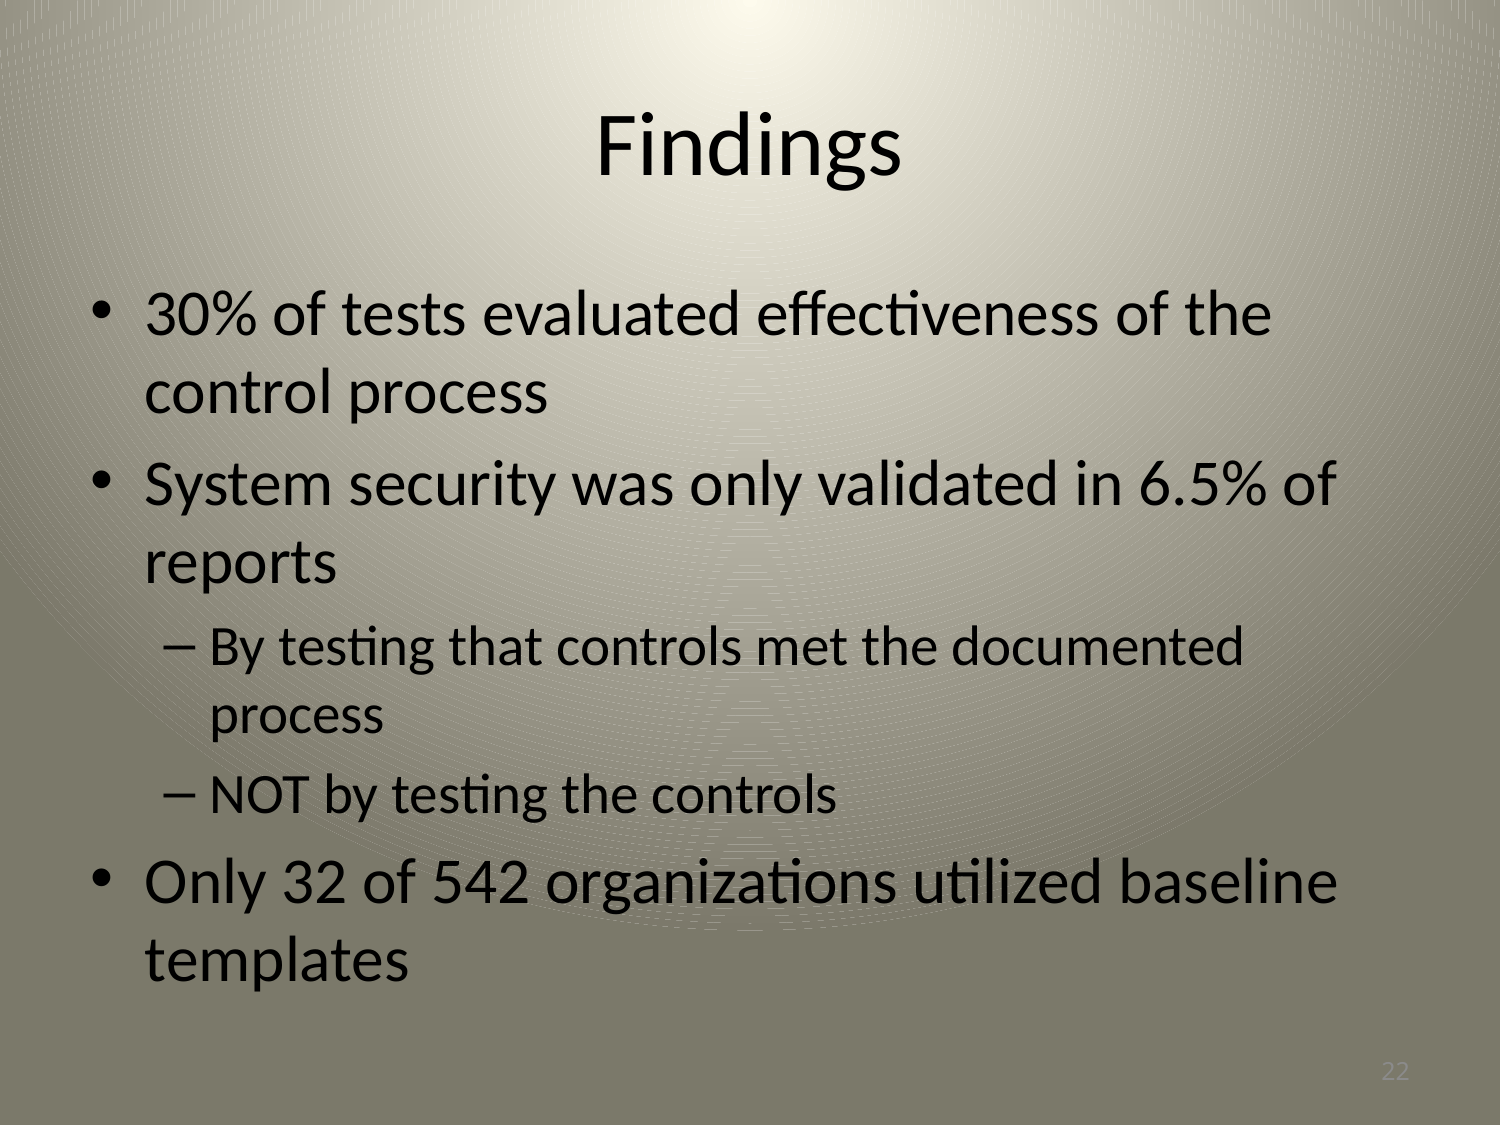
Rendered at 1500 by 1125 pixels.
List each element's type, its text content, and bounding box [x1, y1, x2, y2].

list 30% of tests evaluated effectiveness of the control process System security was only validated in 6.5% of reports By testing that controls met the documented process NOT by testing the controls Only 32 of 542 organizations utilized baseline templates [75, 262, 1425, 1005]
title Findings [75, 45, 1425, 233]
slide_number 22 [1074, 1042, 1425, 1103]
